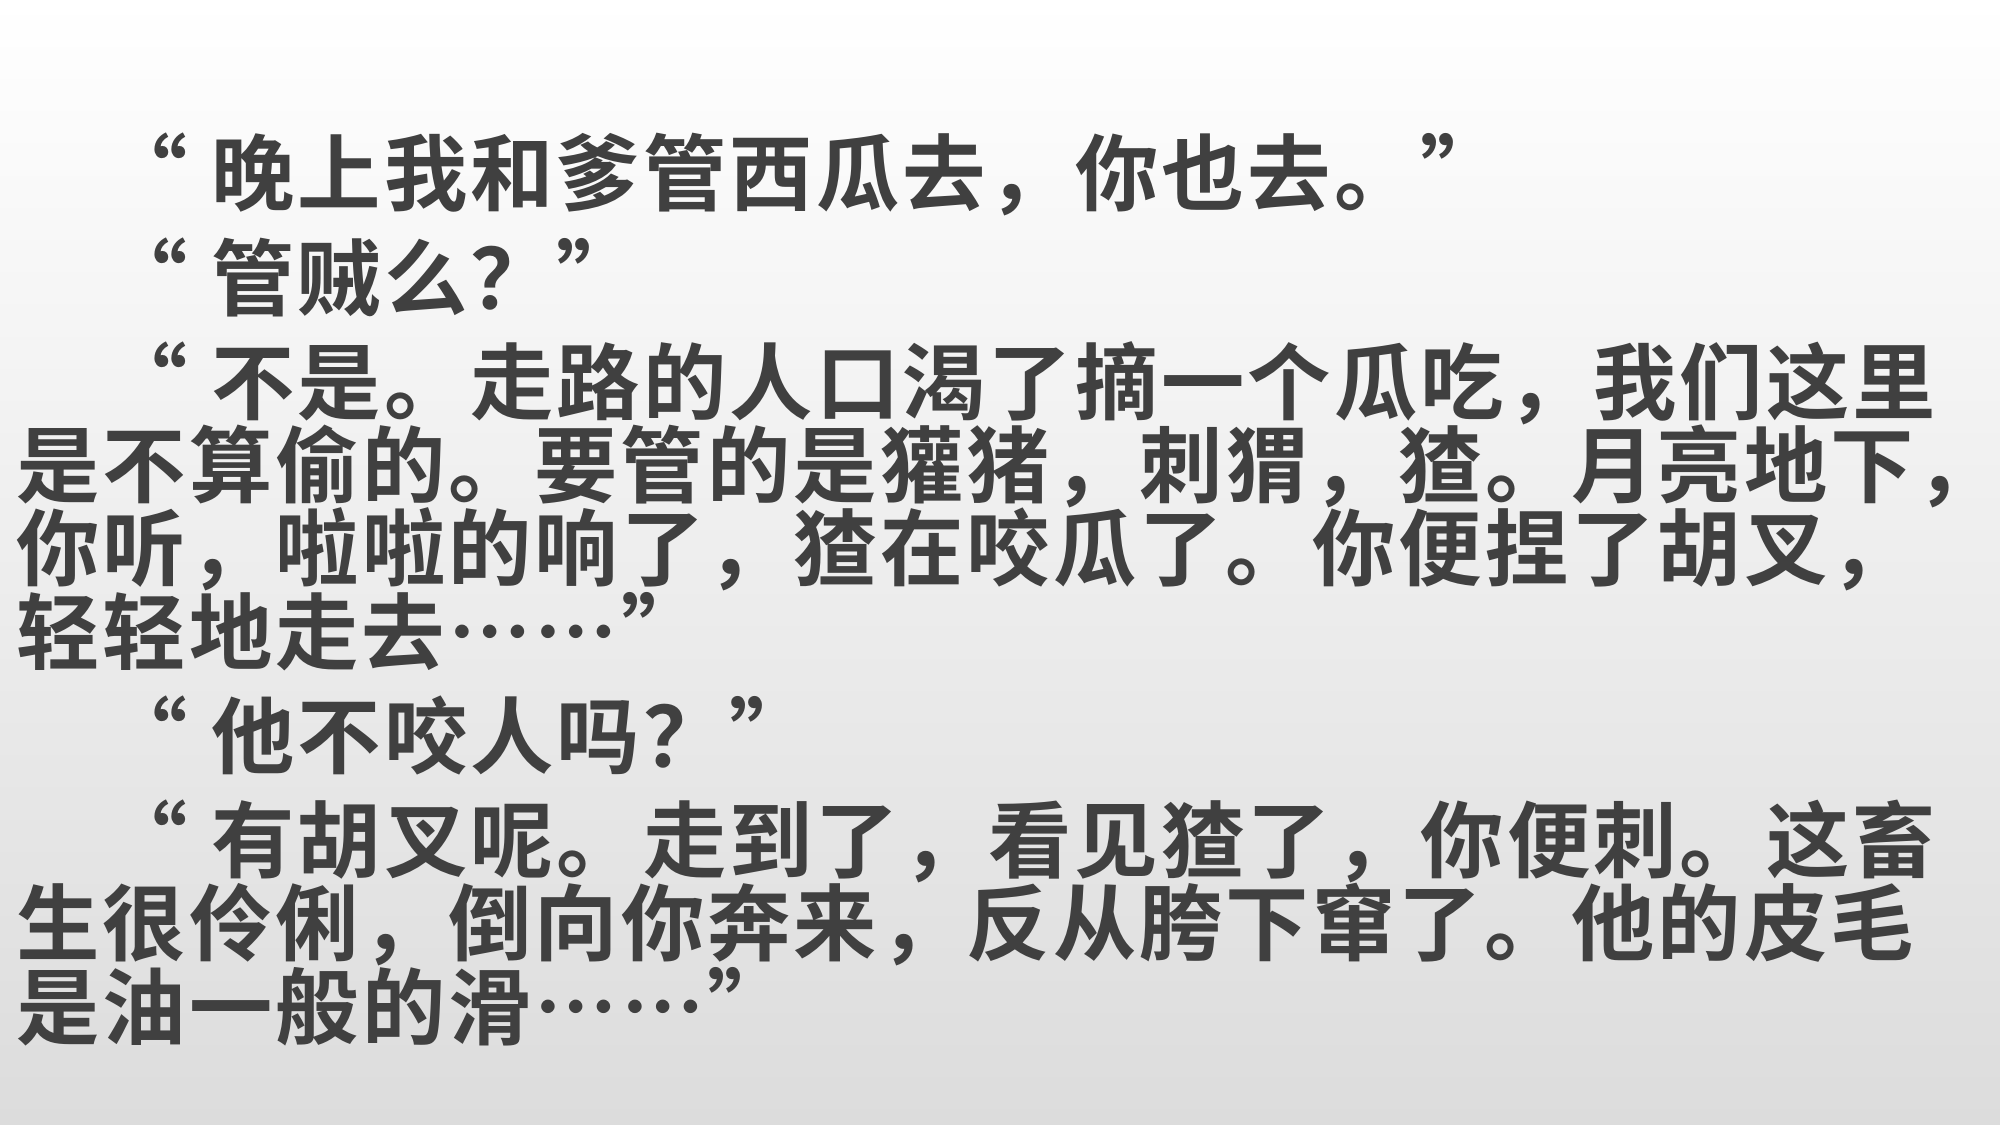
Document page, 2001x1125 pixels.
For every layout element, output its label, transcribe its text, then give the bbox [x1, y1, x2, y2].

list “晚上我和爹管西瓜去，你也去。” “管贼么？” “不是。走路的人口渴了摘一个瓜吃，我们这里是不算偷的。要管的是獾猪，刺猬，猹。月亮地下，你听，啦啦的响了，猹在咬瓜了。你便捏了胡叉，轻轻地走去……” “他不咬人吗？” “有胡叉呢。走到了，看见猹了，你便刺。这畜生很伶俐，倒向你奔来，反从胯下窜了。他的皮毛是油一般的滑……” [0, 34, 1968, 1125]
